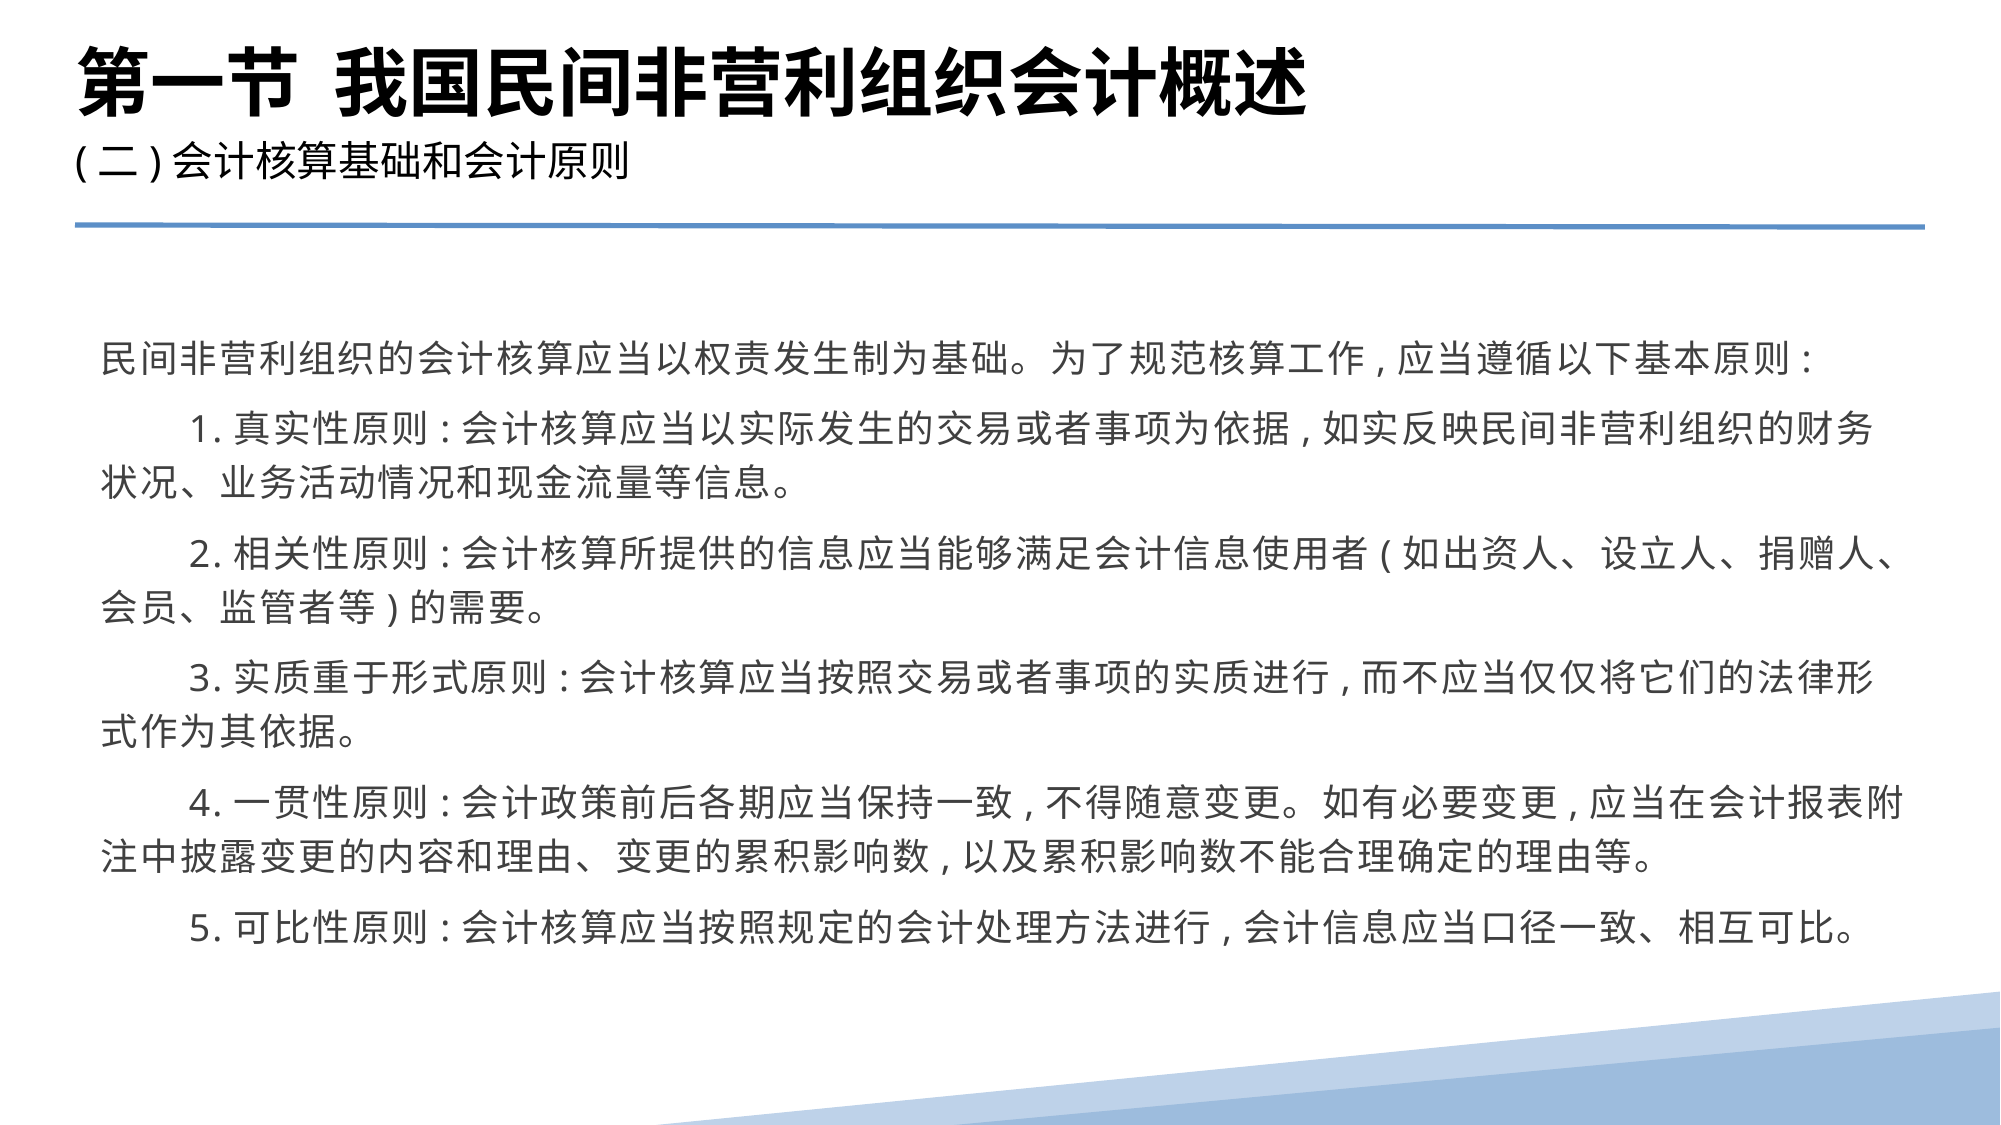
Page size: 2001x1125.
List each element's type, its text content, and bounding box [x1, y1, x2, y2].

text_box 第一节 我国民间非营利组织会计概述 [75, 24, 1925, 124]
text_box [656, 991, 2000, 1125]
text_box (二)会计核算基础和会计原则 [75, 124, 1925, 200]
text_box 民间非营利组织的会计核算应当以权责发生制为基础。为了规范核算工作,应当遵循以下基本原则: 1.真实性原则:会计核算应当以实际发生的交易或者事项为依据,如实反映民间非营利组织的财务状况、业务活动情况和现金流量等信息。 2.相关性原则:会计核算所提供的信息应当能够满足会计信息使用者(如出资人、设立人、捐赠人、会员、监管者等)的需要。 3.实质重于形式原则:会计核算应当按照交易或者事项的实质进行,而不应当仅仅将它们的法律形式作为其依据。 4.一贯性原则:会计政策前后各期应当保持一致,不得随意变更。如有必要变更,应当在会计报表附注中披露变更的内容和理由、变更的累积影响数,以及累积影响数不能合理确定的理由等。 5.可比性原则:会计核算应当按照规定的会计处理方法进行,会计信息应当口径一致、相互可比。 [90, 252, 1925, 1022]
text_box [74, 224, 1925, 228]
